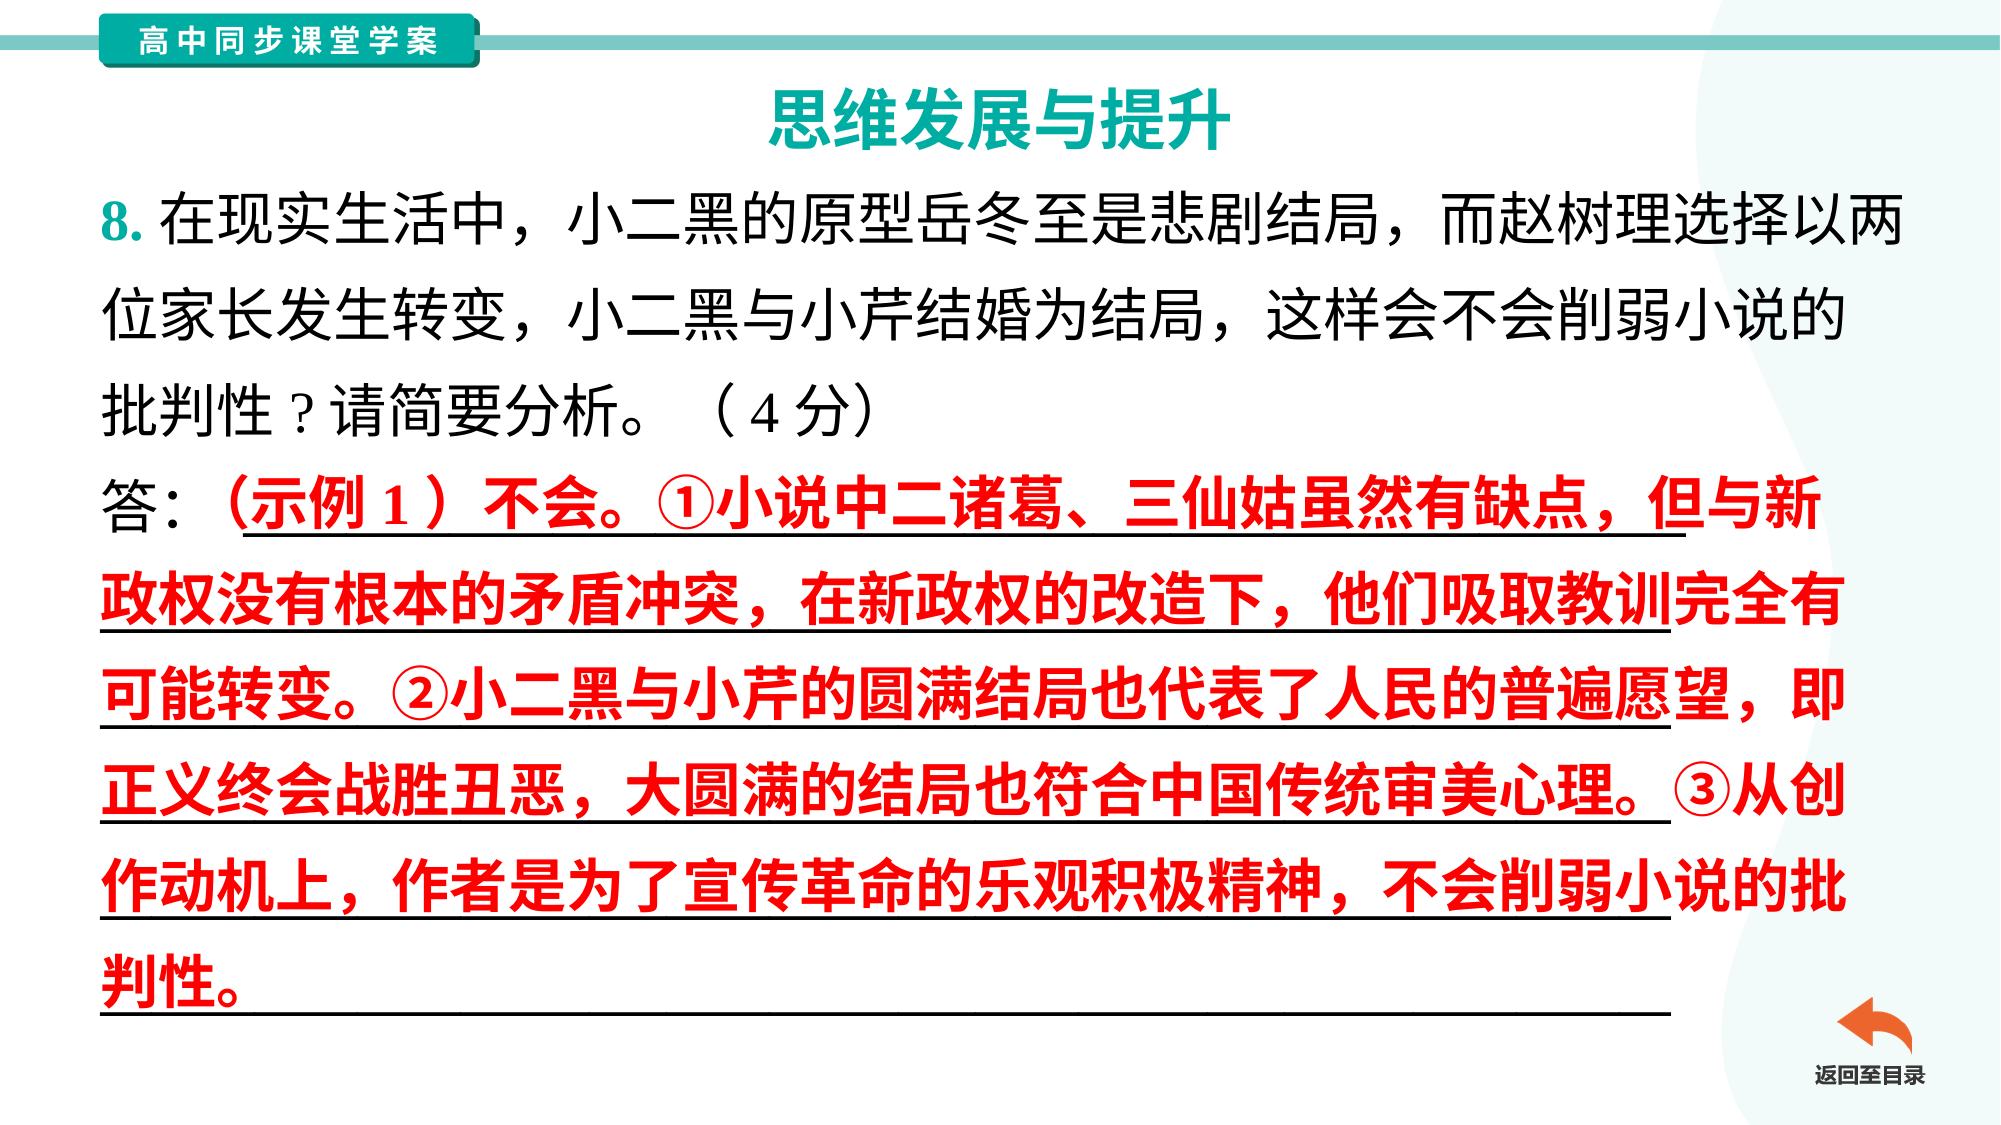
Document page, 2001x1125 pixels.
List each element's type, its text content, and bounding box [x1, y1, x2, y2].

text_box （示例1）不会。①小说中二诸葛、三仙姑虽然有缺点，但与新 政权没有根本的矛盾冲突，在新政权的改造下，他们吸取教训完全有 可能转变。②小二黑与小芹的圆满结局也代表了人民的普遍愿望，即 正义终会战胜丑恶，大圆满的结局也符合中国传统审美心理。③从创 作动机上，作者是为了宣传革命的乐观积极精神，不会削弱小说的批 判性。 [100, 440, 1899, 1015]
picture [0, 0, 2000, 1125]
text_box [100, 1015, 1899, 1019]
text_box 思维发展与提升 [100, 76, 1899, 156]
text_box 8.在现实生活中，小二黑的原型岳冬至是悲剧结局，而赵树理选择以两 位家长发生转变，小二黑与小芹结婚为结局，这样会不会削弱小说的 批判性?请简要分析。（4分） 答： ________________________________________________________ _____________________________________________________________ _____________________________________________________________ _____________________________________________________________ _____________________________________________________________ _____________________________________________________________ [100, 156, 1899, 440]
